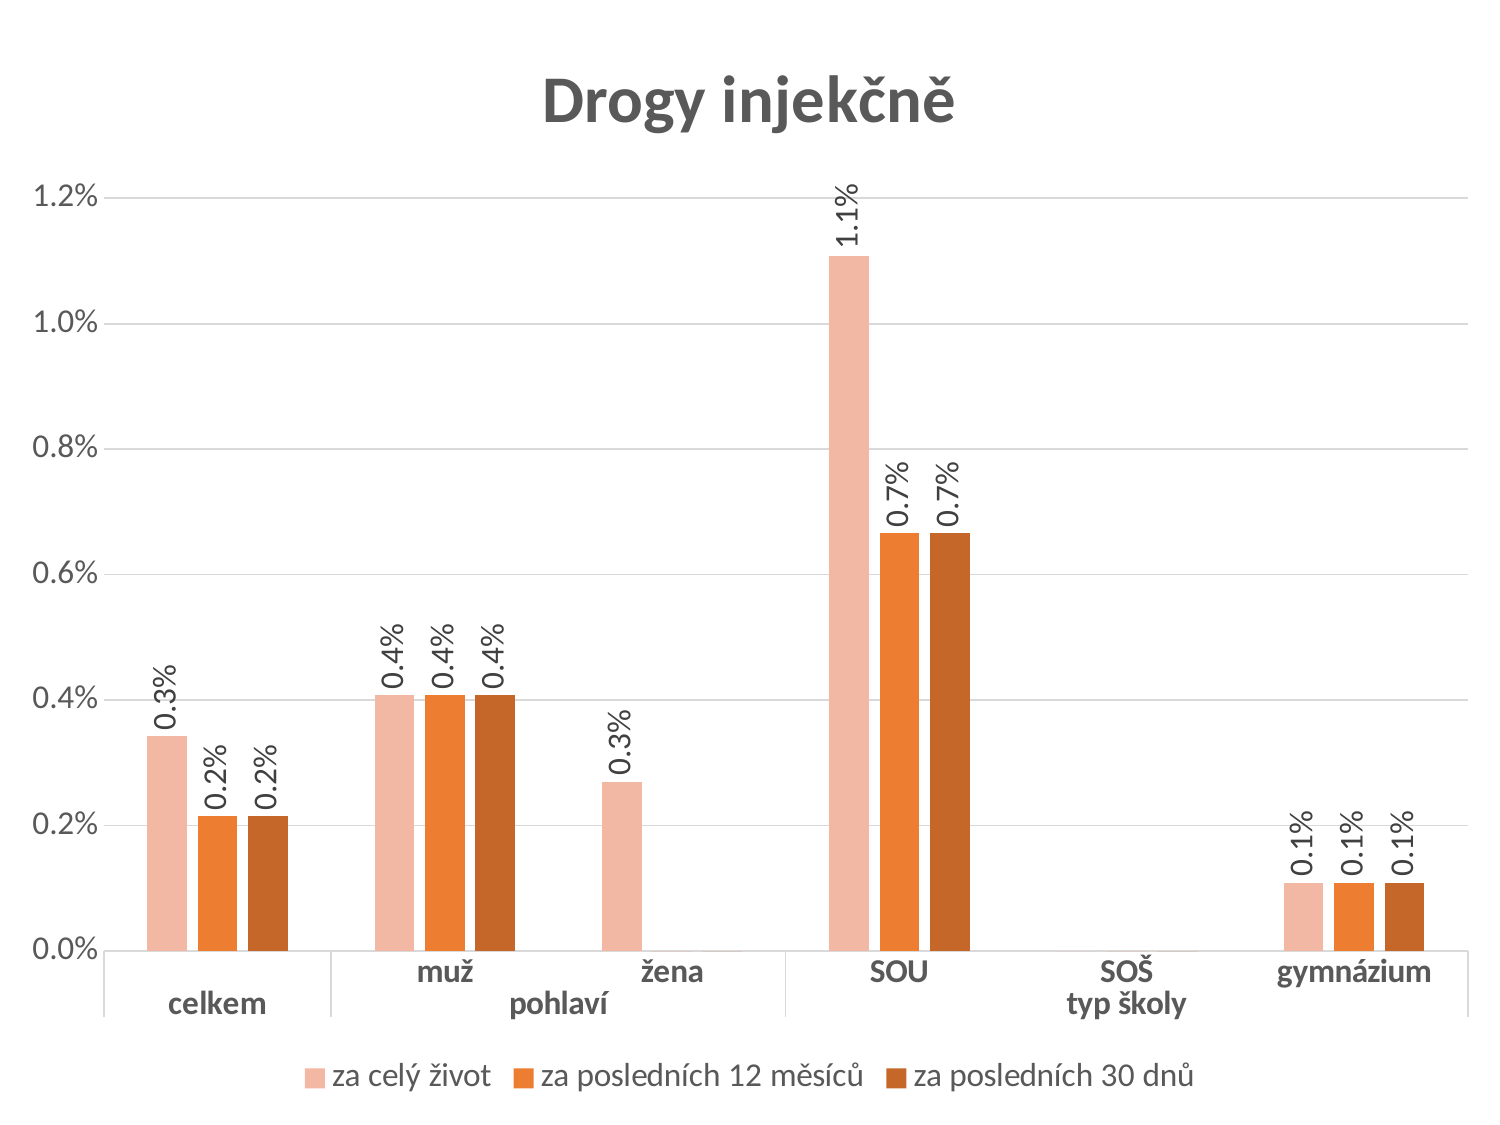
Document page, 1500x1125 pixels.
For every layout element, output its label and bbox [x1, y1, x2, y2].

chart [2, 23, 1498, 1102]
